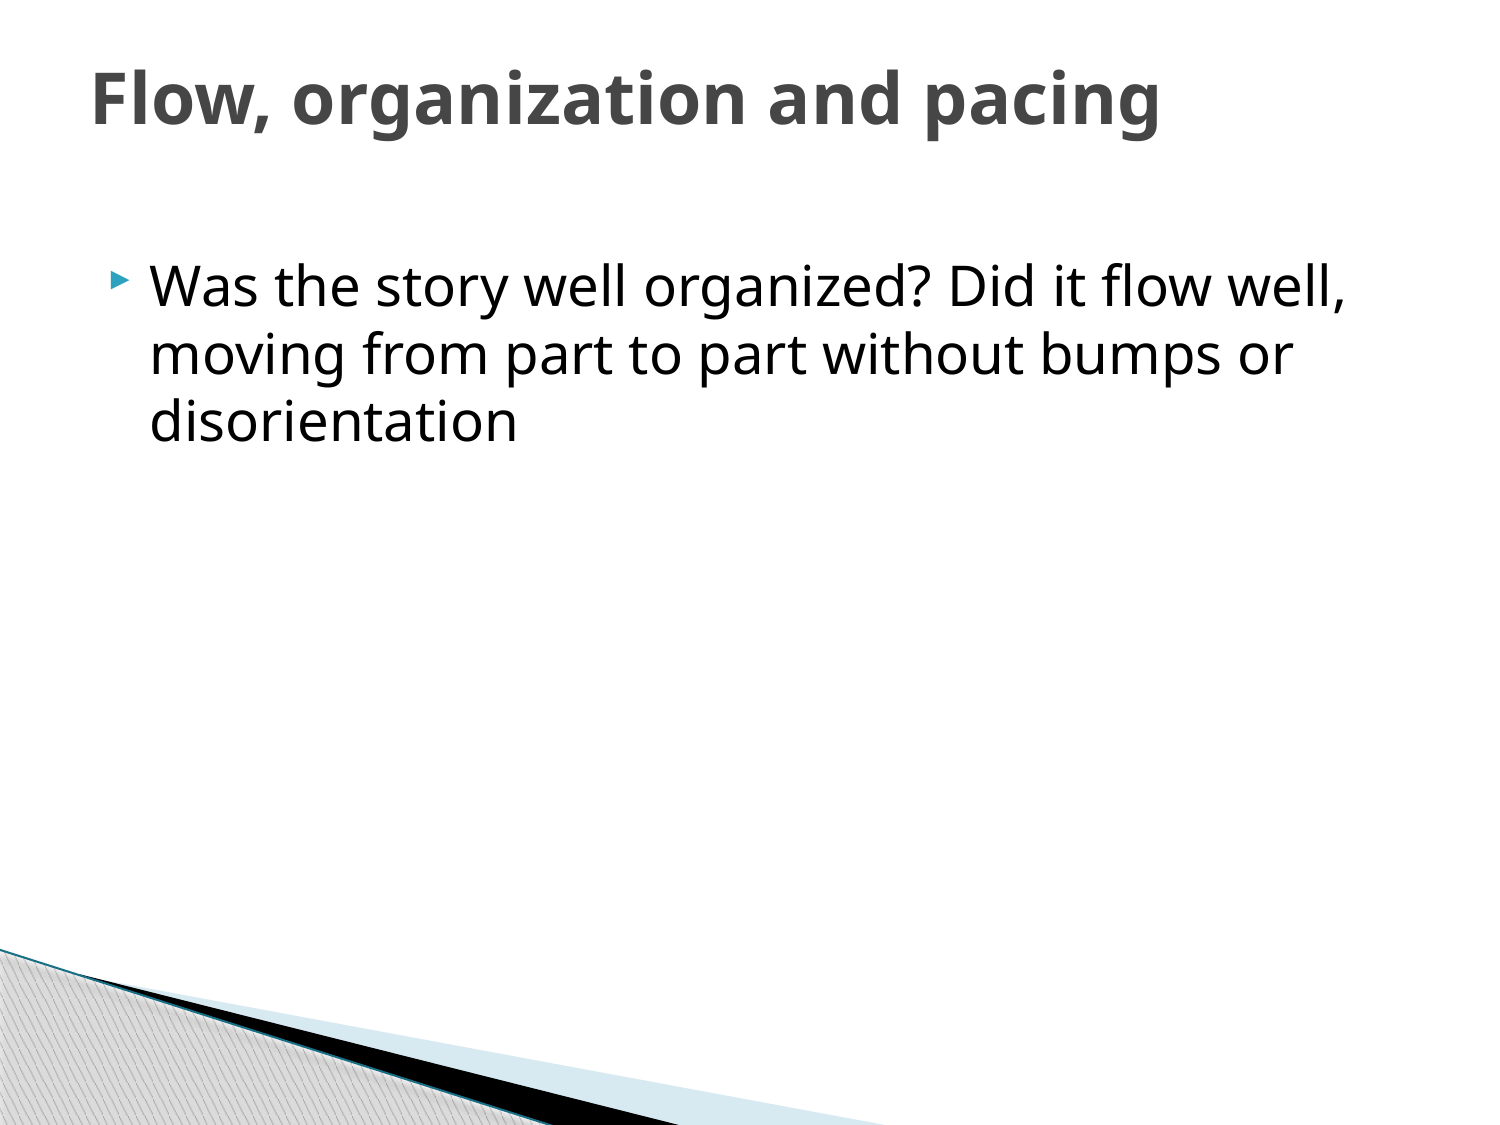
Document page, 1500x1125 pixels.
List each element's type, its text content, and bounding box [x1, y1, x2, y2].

title Flow, organization and pacing [75, 45, 1425, 233]
list Was the story well organized? Did it flow well, moving from part to part without bumps or disorientation [75, 243, 1425, 986]
